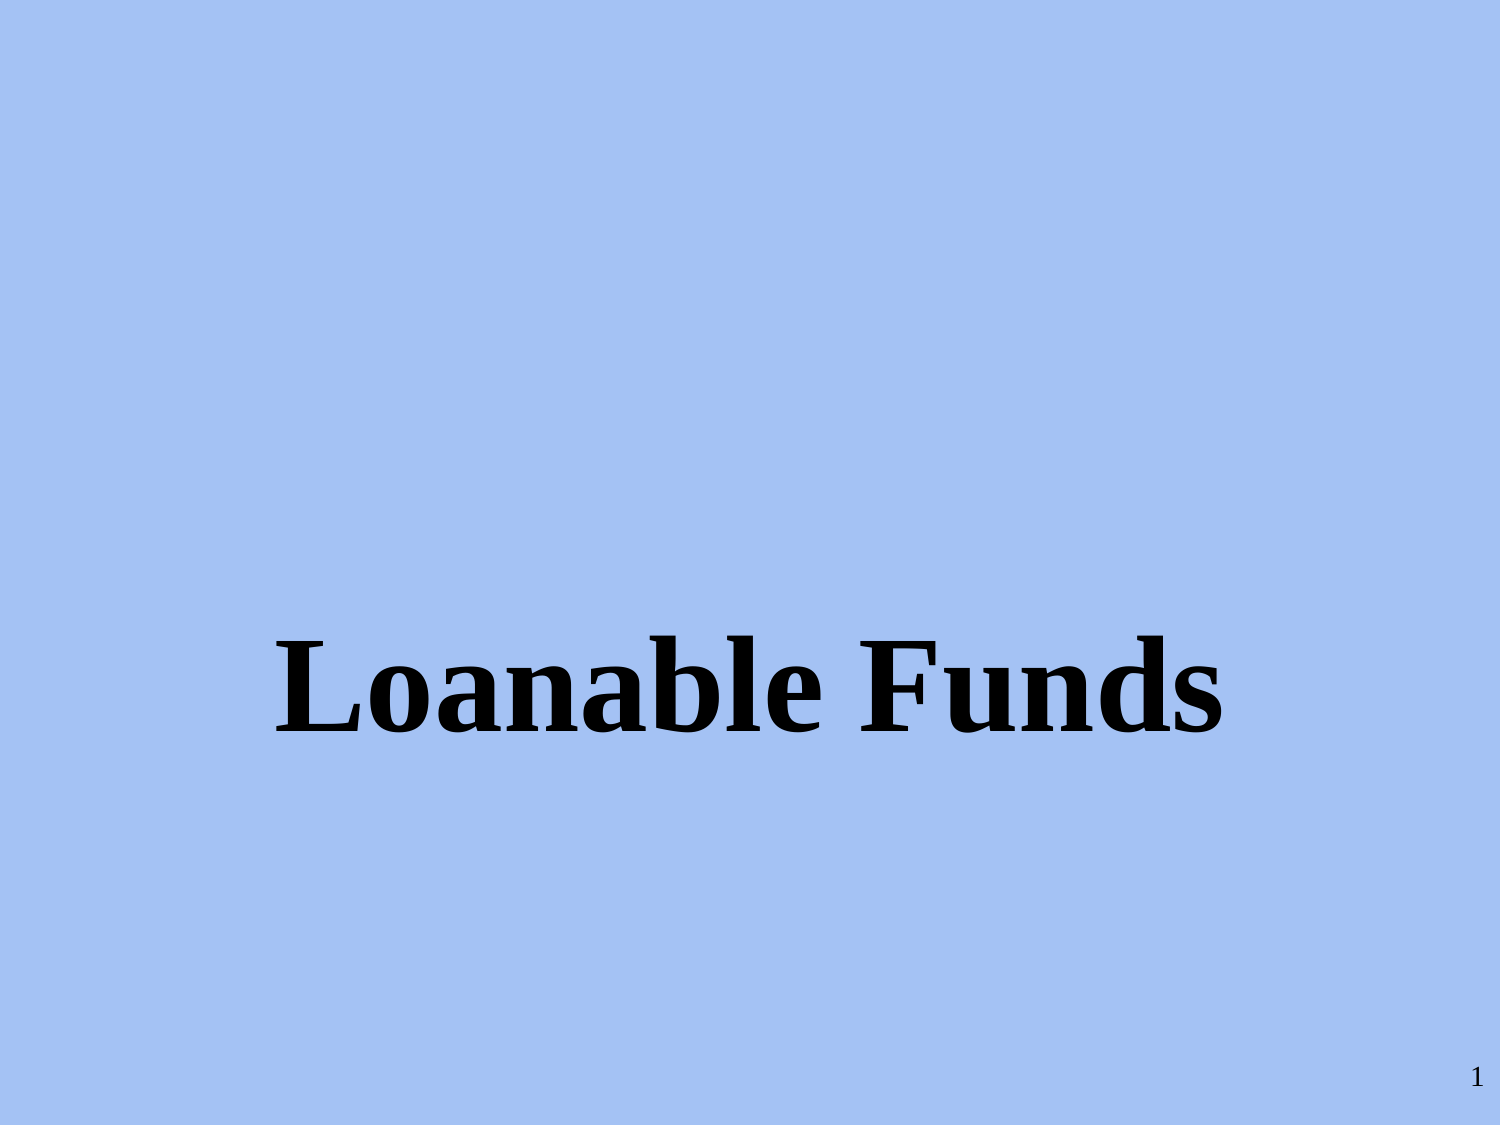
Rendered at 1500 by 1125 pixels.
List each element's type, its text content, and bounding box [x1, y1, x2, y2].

title Loanable Funds [0, 450, 1500, 738]
text_box ‹#› [1187, 1049, 1500, 1125]
